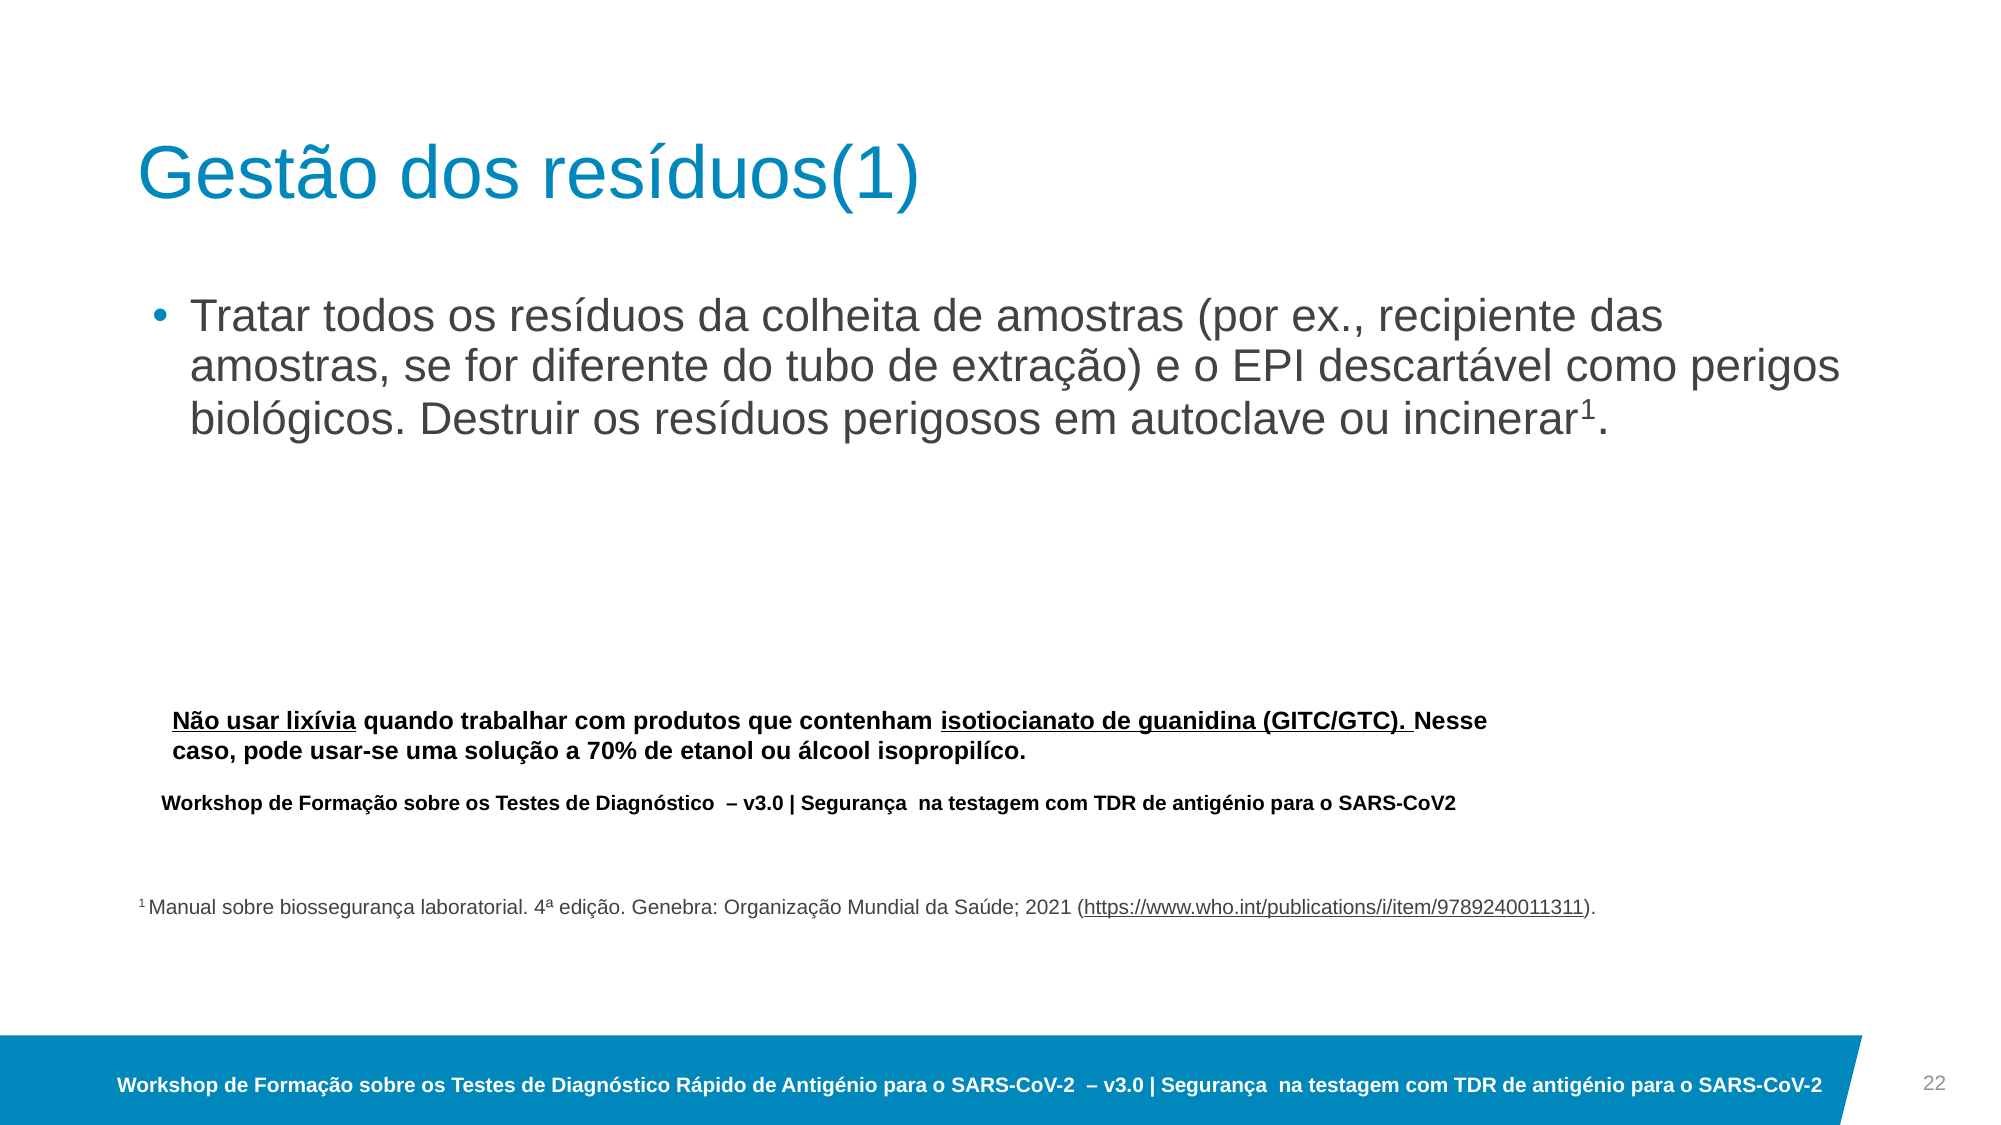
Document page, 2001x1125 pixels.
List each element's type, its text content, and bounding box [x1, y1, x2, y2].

text_box Workshop de Formação sobre os Testes de Diagnóstico Rápido de Antigénio para o SARS-CoV-2 – v3.0 | Segurança na testagem com TDR de antigénio para o SARS-CoV-2 [116, 1042, 1922, 1125]
footer Não usar lixívia quando trabalhar com produtos que contenham isotiocianato de guanidina (GITC/GTC). Nesse caso, pode usar-se uma solução a 70% de etanol ou álcool isopropilíco. Workshop de Formação sobre os Testes de Diagnóstico – v3.0 | Segurança na testagem com TDR de antigénio para o SARS-CoV2SARS-CoV-2 [155, 689, 1532, 880]
slide_number 22 [1862, 1035, 1947, 1125]
list Tratar todos os resíduos da colheita de amostras (por ex., recipiente das amostras, se for diferente do tubo de extração) e o EPI descartável como perigos biológicos. Destruir os resíduos perigosos em autoclave ou incinerar1. [137, 284, 1863, 860]
title Gestão dos resíduos(1) [137, 59, 1863, 215]
text_box 1 Manual sobre biossegurança laboratorial. 4ª edição. Genebra: Organização Mundial da Saúde; 2021 (https://www.who.int/publications/i/item/9789240011311). [123, 885, 1909, 926]
